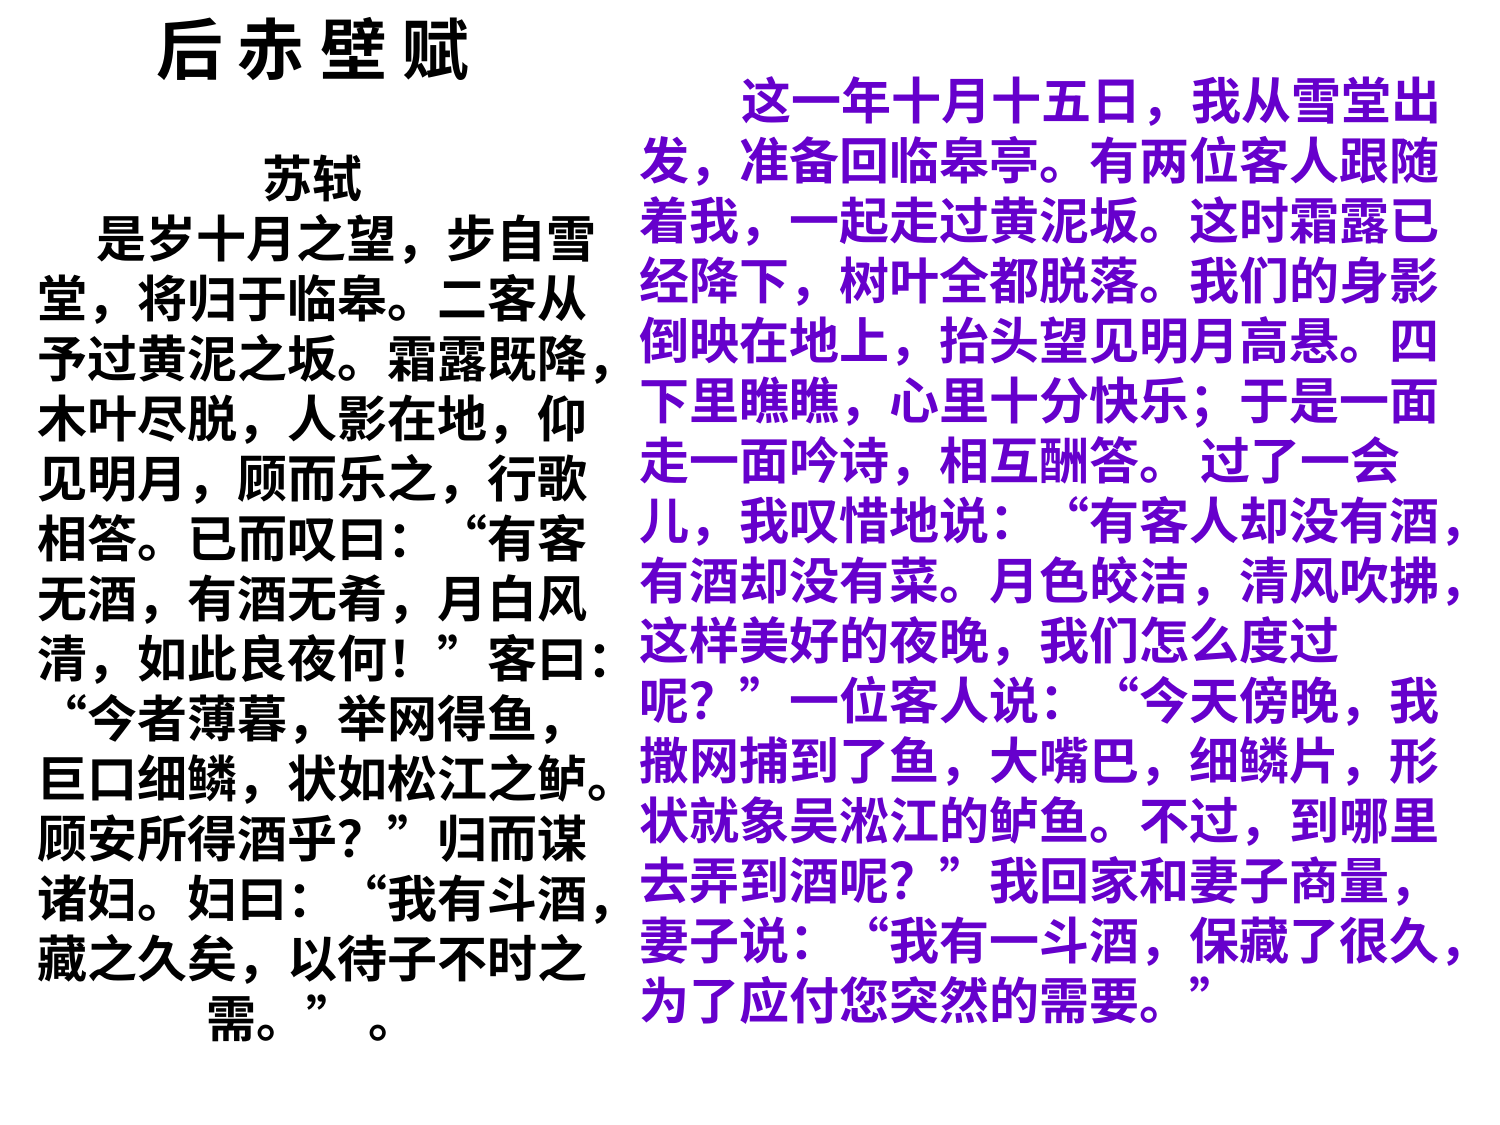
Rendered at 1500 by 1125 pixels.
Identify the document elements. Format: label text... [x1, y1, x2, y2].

text_box 后 赤 壁 赋 苏轼 是岁十月之望，步自雪堂，将归于临皋。二客从予过黄泥之坂。霜露既降，木叶尽脱，人影在地，仰见明月，顾而乐之，行歌相答。已而叹曰：“有客无酒，有酒无肴，月白风清，如此良夜何！”客曰：“今者薄暮，举网得鱼，巨口细鳞，状如松江之鲈。顾安所得酒乎？”归而谋诸妇。妇曰：“我有斗酒，藏之久矣，以待子不时之需。” 。 [0, 0, 625, 1055]
text_box 这一年十月十五日，我从雪堂出发，准备回临皋亭。有两位客人跟随着我，一起走过黄泥坂。这时霜露已经降下，树叶全都脱落。我们的身影倒映在地上，抬头望见明月高悬。四下里瞧瞧，心里十分快乐；于是一面走一面吟诗，相互酬答。 过了一会儿，我叹惜地说：“有客人却没有酒，有酒却没有菜。月色皎洁，清风吹拂，这样美好的夜晚，我们怎么度过呢？”一位客人说：“今天傍晚，我撒网捕到了鱼，大嘴巴，细鳞片，形状就象吴淞江的鲈鱼。不过，到哪里去弄到酒呢？”我回家和妻子商量，妻子说：“我有一斗酒，保藏了很久，为了应付您突然的需要。” [624, 62, 1463, 1038]
